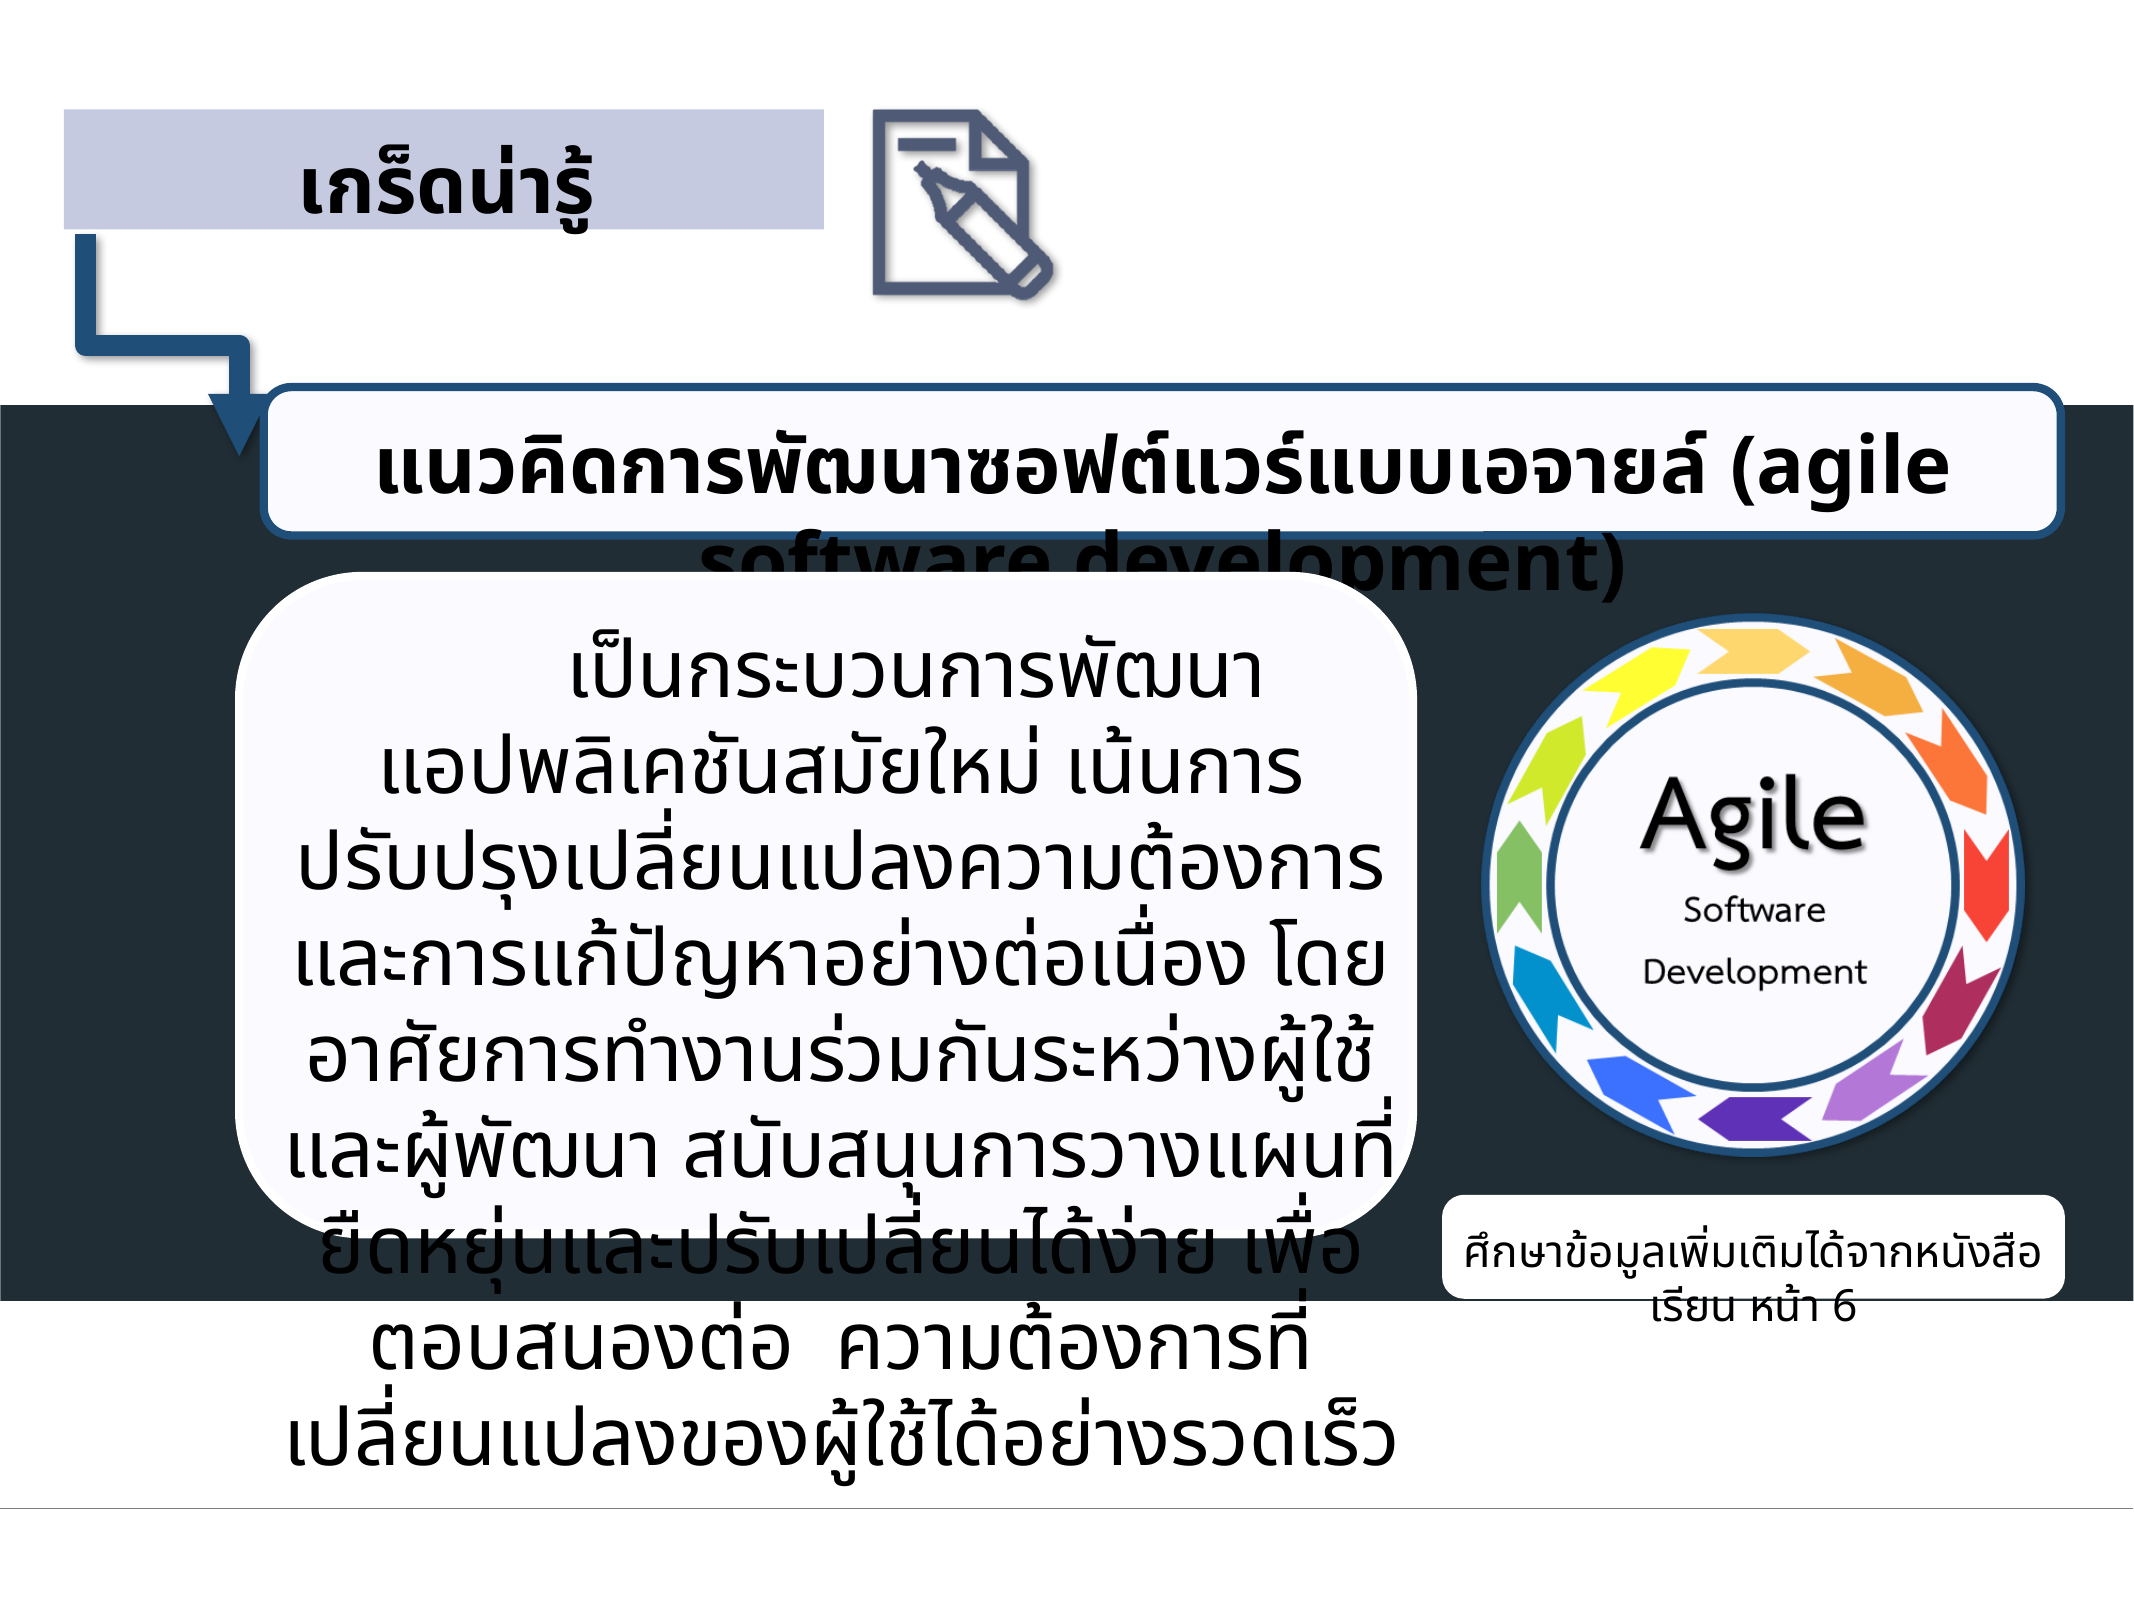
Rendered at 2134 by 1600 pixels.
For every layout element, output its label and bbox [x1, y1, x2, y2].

picture [1481, 613, 2025, 1158]
text_box [1445, 1198, 2061, 1295]
picture [856, 87, 1067, 326]
text_box [263, 386, 2062, 536]
text_box [63, 109, 827, 239]
text_box [238, 575, 1424, 1235]
text_box [50, 267, 274, 423]
